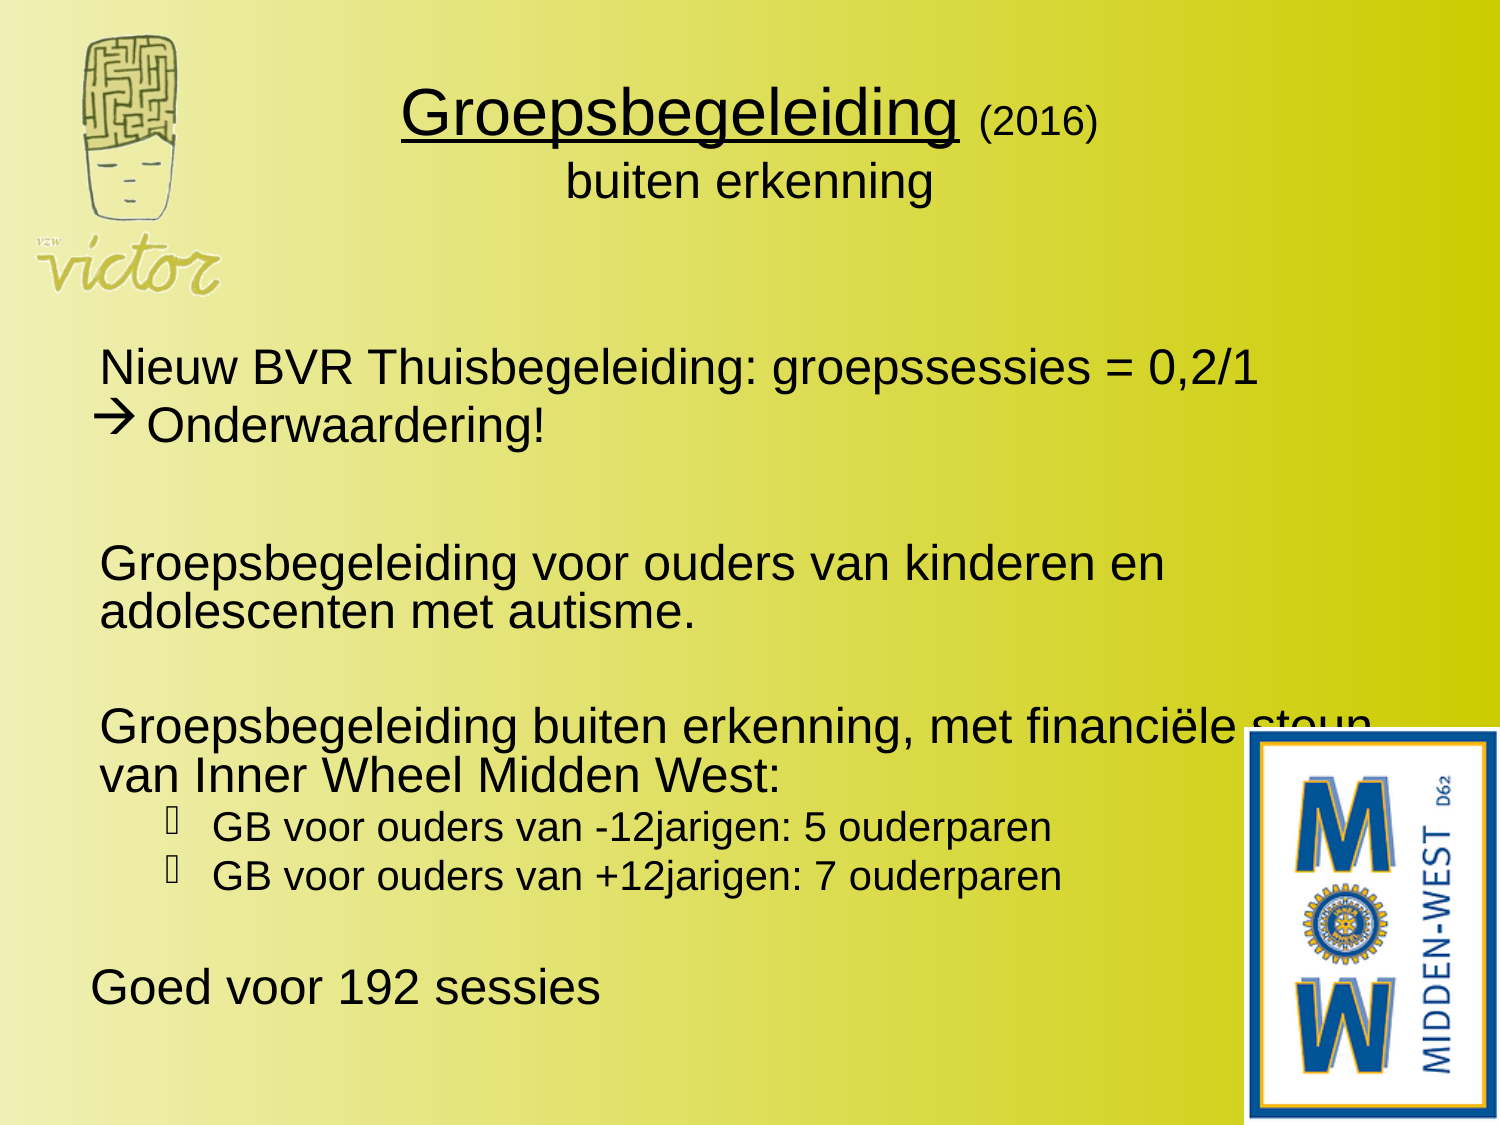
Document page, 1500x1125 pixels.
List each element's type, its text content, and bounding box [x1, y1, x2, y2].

list Nieuw BVR Thuisbegeleiding: groepssessies = 0,2/1 Onderwaardering! Groepsbegeleiding voor ouders van kinderen en adolescenten met autisme. Groepsbegeleiding buiten erkenning, met financiële steun van Inner Wheel Midden West: GB voor ouders van -12jarigen: 5 ouderparen GB voor ouders van +12jarigen: 7 ouderparen Goed voor 192 sessies [74, 278, 1426, 1006]
picture [1244, 727, 1500, 1125]
picture [29, 30, 234, 303]
title Groepsbegeleiding (2016) buiten erkenning [74, 44, 1426, 233]
